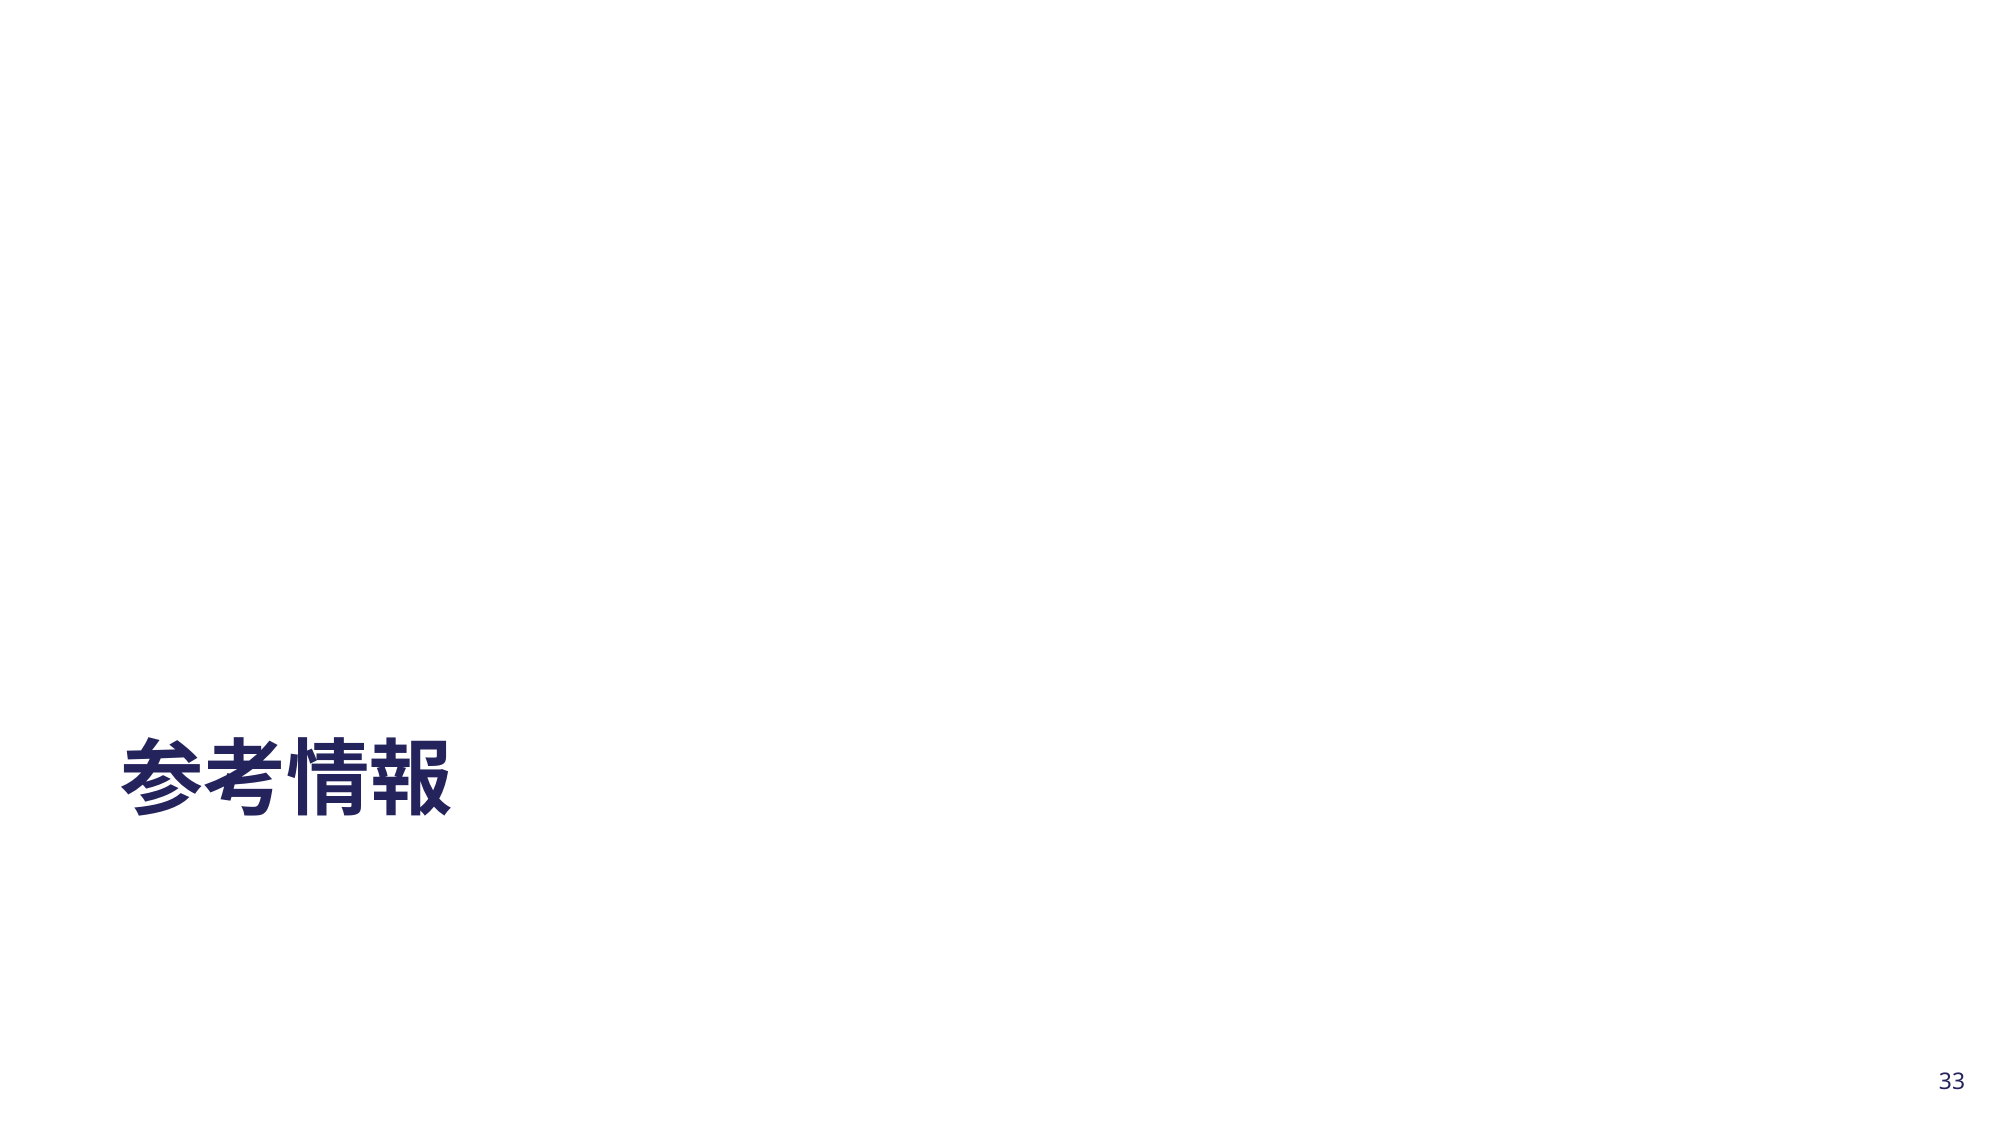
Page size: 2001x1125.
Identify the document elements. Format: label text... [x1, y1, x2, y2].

title 参考情報 [105, 717, 1790, 941]
slide_number 33 [1513, 1058, 1981, 1107]
